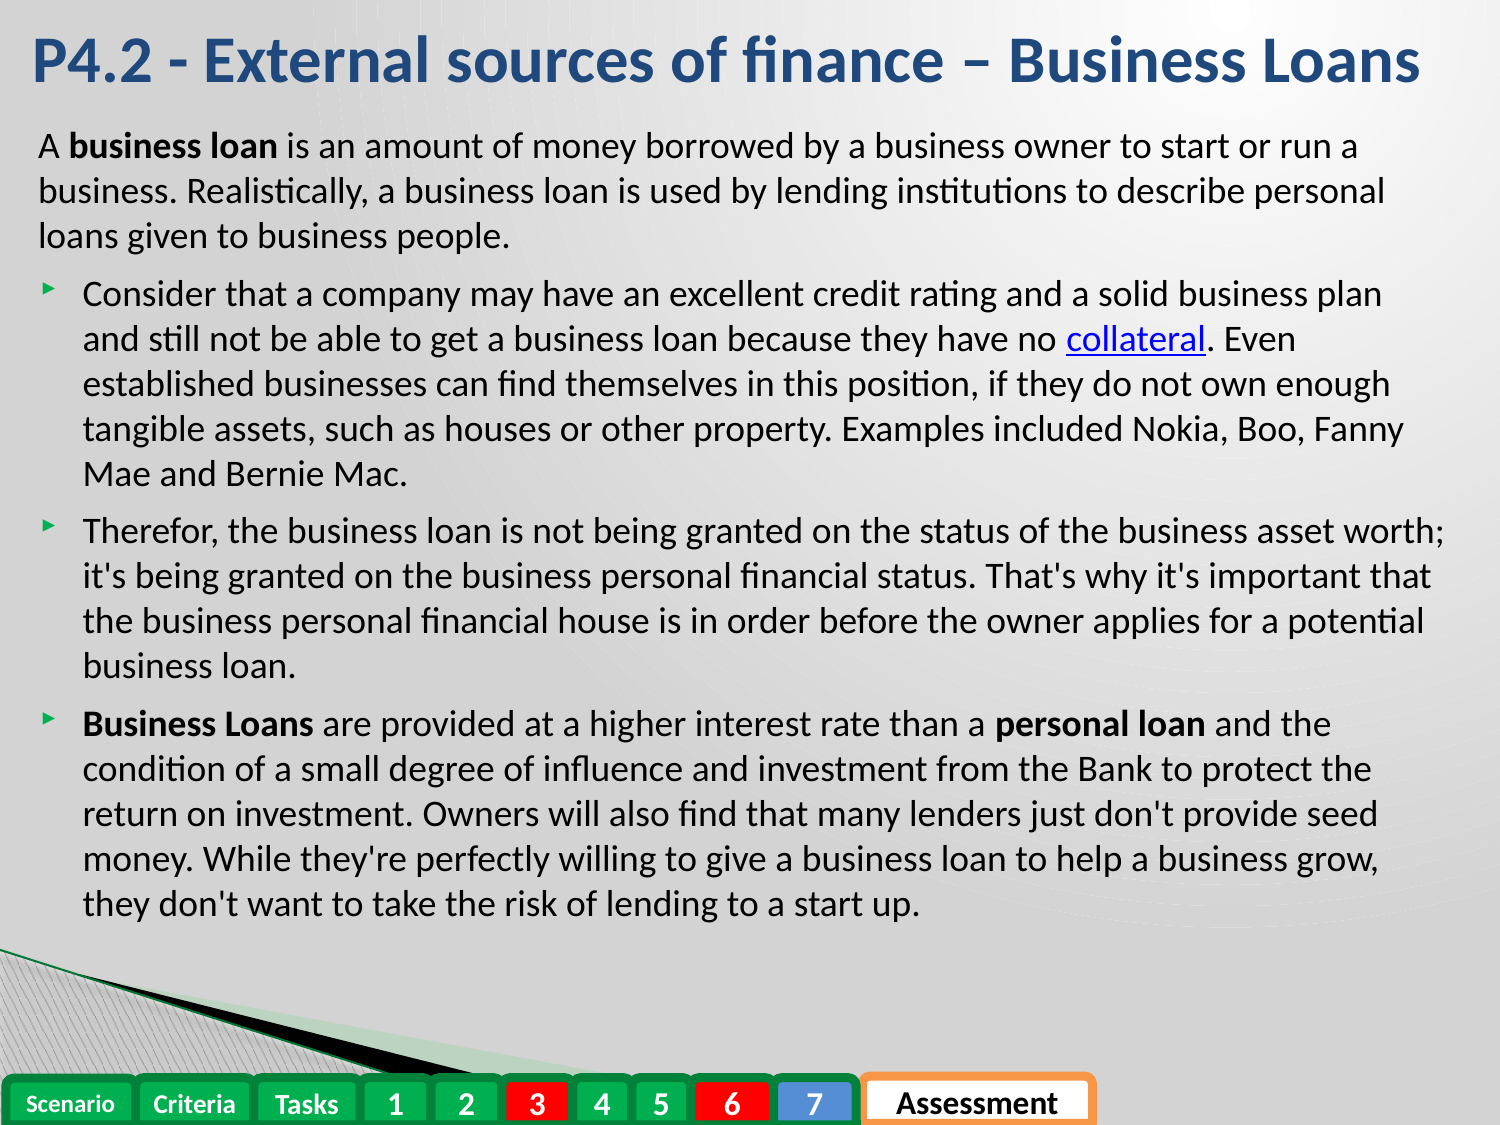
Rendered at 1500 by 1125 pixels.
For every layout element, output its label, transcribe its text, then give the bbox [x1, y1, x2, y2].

list A business loan is an amount of money borrowed by a business owner to start or run a business. Realistically, a business loan is used by lending institutions to describe personal loans given to business people. Consider that a company may have an excellent credit rating and a solid business plan and still not be able to get a business loan because they have no collateral. Even established businesses can find themselves in this position, if they do not own enough tangible assets, such as houses or other property. Examples included Nokia, Boo, Fanny Mae and Bernie Mac. Therefor, the business loan is not being granted on the status of the business asset worth; it's being granted on the business personal financial status. That's why it's important that the business personal financial house is in order before the owner applies for a potential business loan. Business Loans are provided at a higher interest rate than a personal loan and the condition of a small degree of influence and investment from the Bank to protect the return on investment. Owners will also find that many lenders just don't provide seed money. While they're perfectly willing to give a business loan to help a business grow, they don't want to take the risk of lending to a start up. [23, 113, 1465, 1016]
title P4.2 - External sources of finance – Business Loans [17, 19, 1489, 94]
